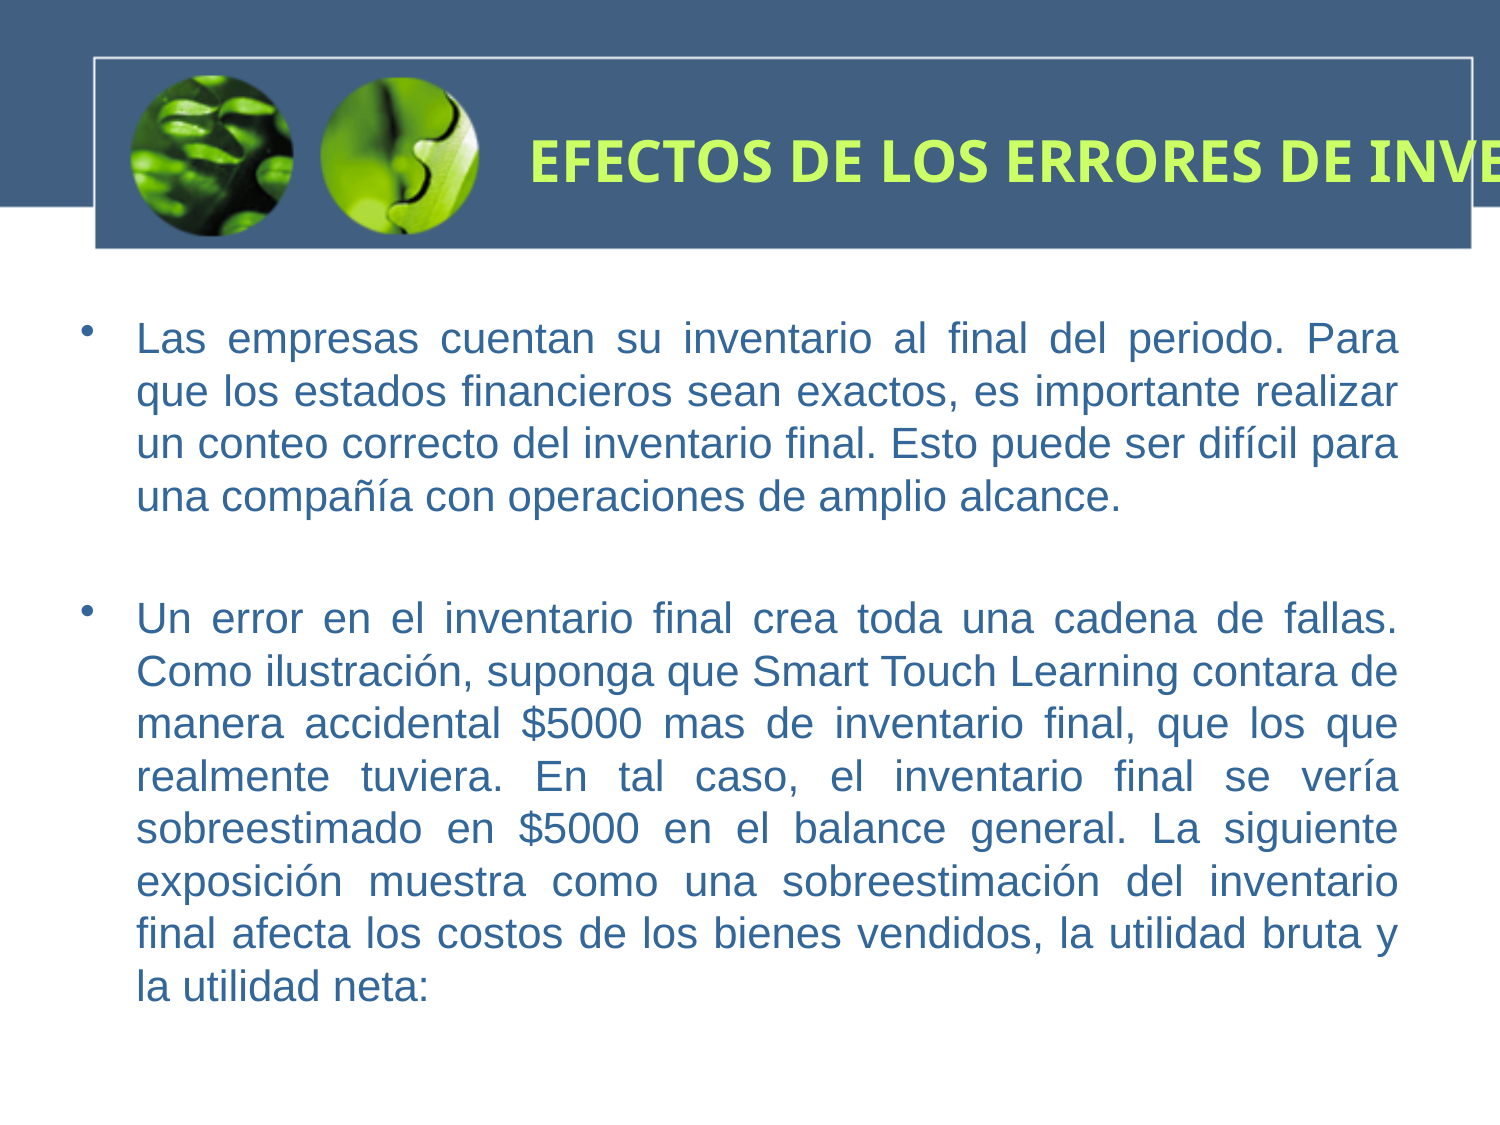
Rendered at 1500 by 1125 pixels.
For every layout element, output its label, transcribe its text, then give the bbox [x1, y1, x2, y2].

picture [0, 0, 1500, 1125]
list Las empresas cuentan su inventario al final del periodo. Para que los estados financieros sean exactos, es importante realizar un conteo correcto del inventario final. Esto puede ser difícil para una compañía con operaciones de amplio alcance. Un error en el inventario final crea toda una cadena de fallas. Como ilustración, suponga que Smart Touch Learning contara de manera accidental $5000 mas de inventario final, que los que realmente tuviera. En tal caso, el inventario final se vería sobreestimado en $5000 en el balance general. La siguiente exposición muestra como una sobreestimación del inventario final afecta los costos de los bienes vendidos, la utilidad bruta y la utilidad neta: [64, 302, 1415, 1046]
title EFECTOS DE LOS ERRORES DE INVENTARIOS. [513, 101, 1500, 218]
